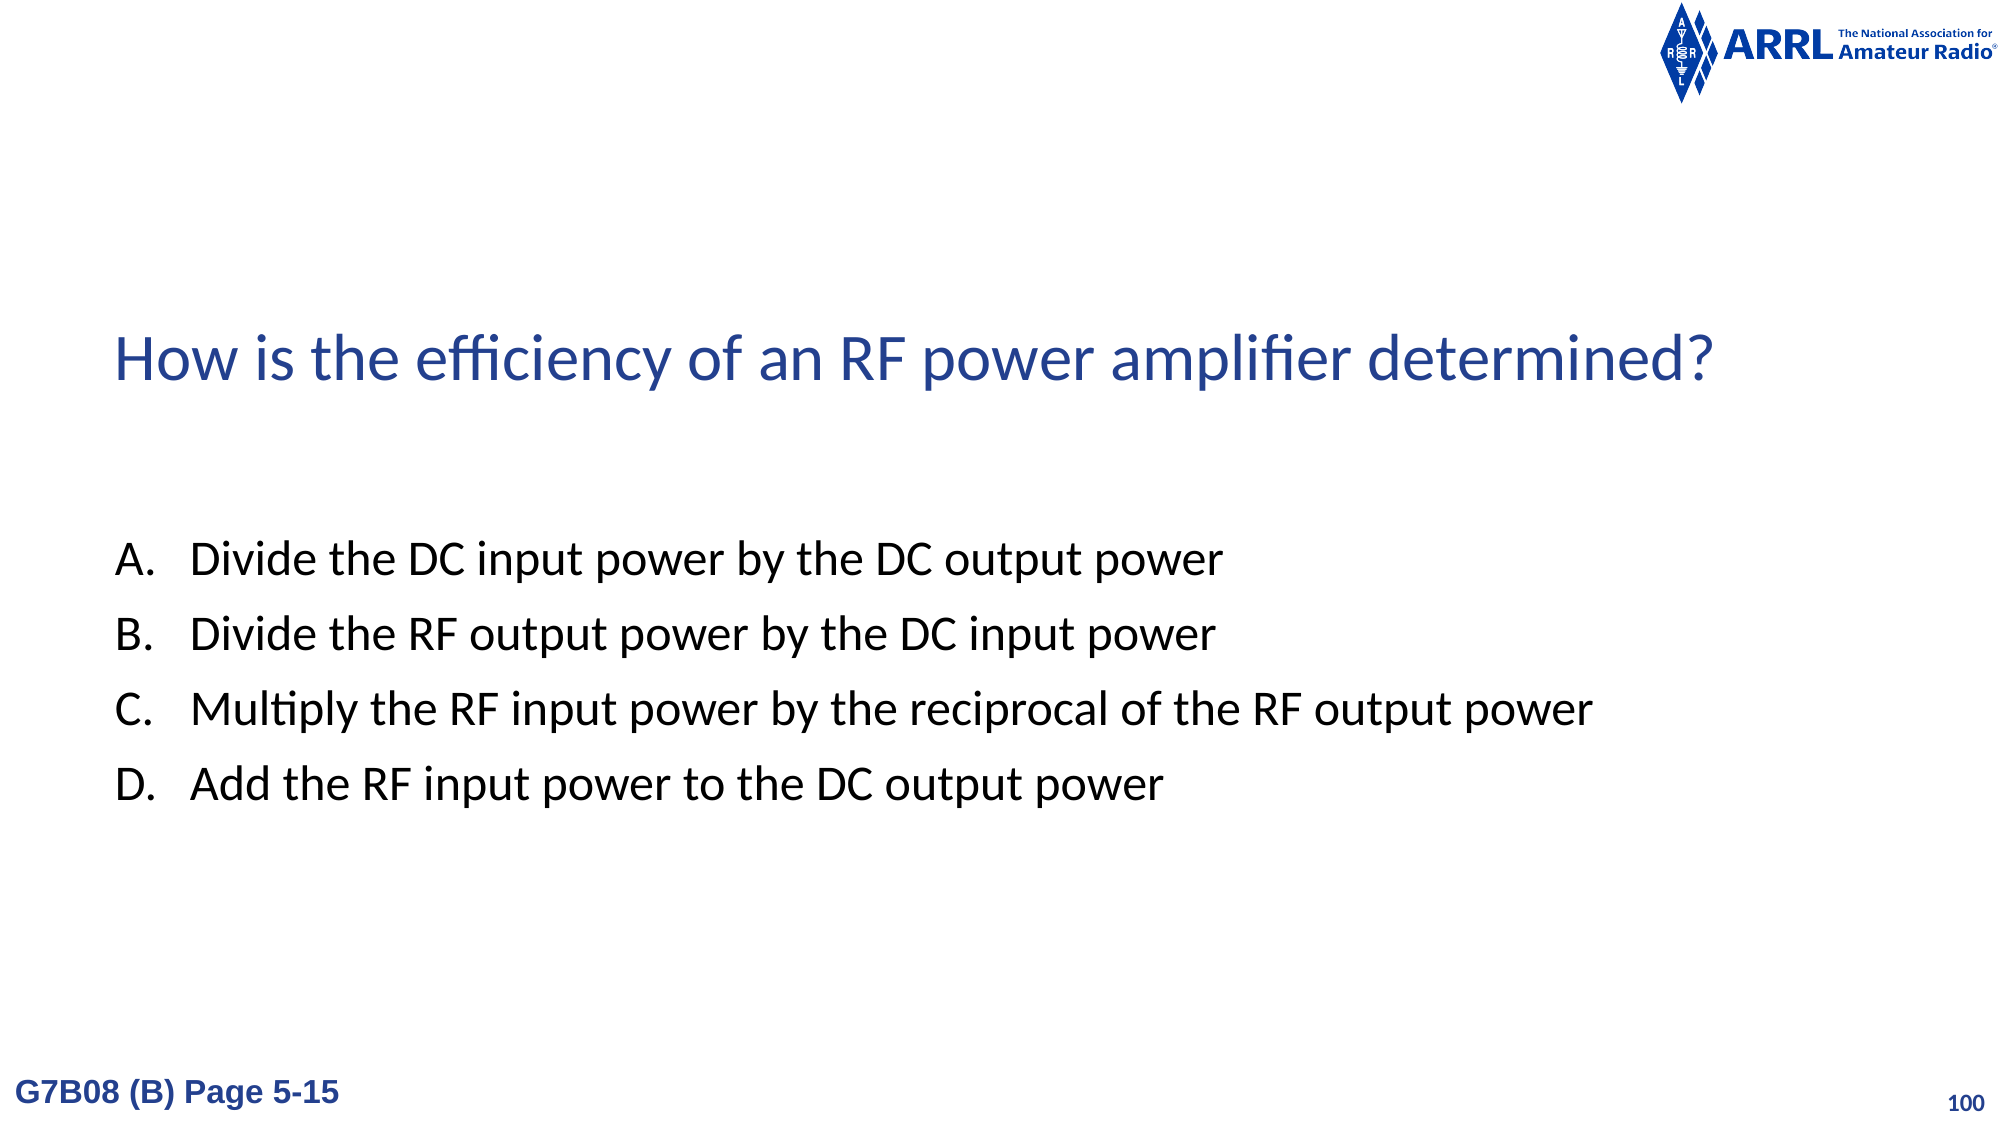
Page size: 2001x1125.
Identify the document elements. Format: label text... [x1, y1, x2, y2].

list Divide the DC input power by the DC output power Divide the RF output power by the DC input power Multiply the RF input power by the reciprocal of the RF output power Add the RF input power to the DC output power [99, 525, 1900, 1005]
picture [1658, 0, 1999, 106]
text_box G7B08 (B) Page 5-15 [0, 1062, 1313, 1118]
title How is the efficiency of an RF power amplifier determined? [99, 249, 1900, 468]
text_box 100 [1899, 1079, 2000, 1125]
